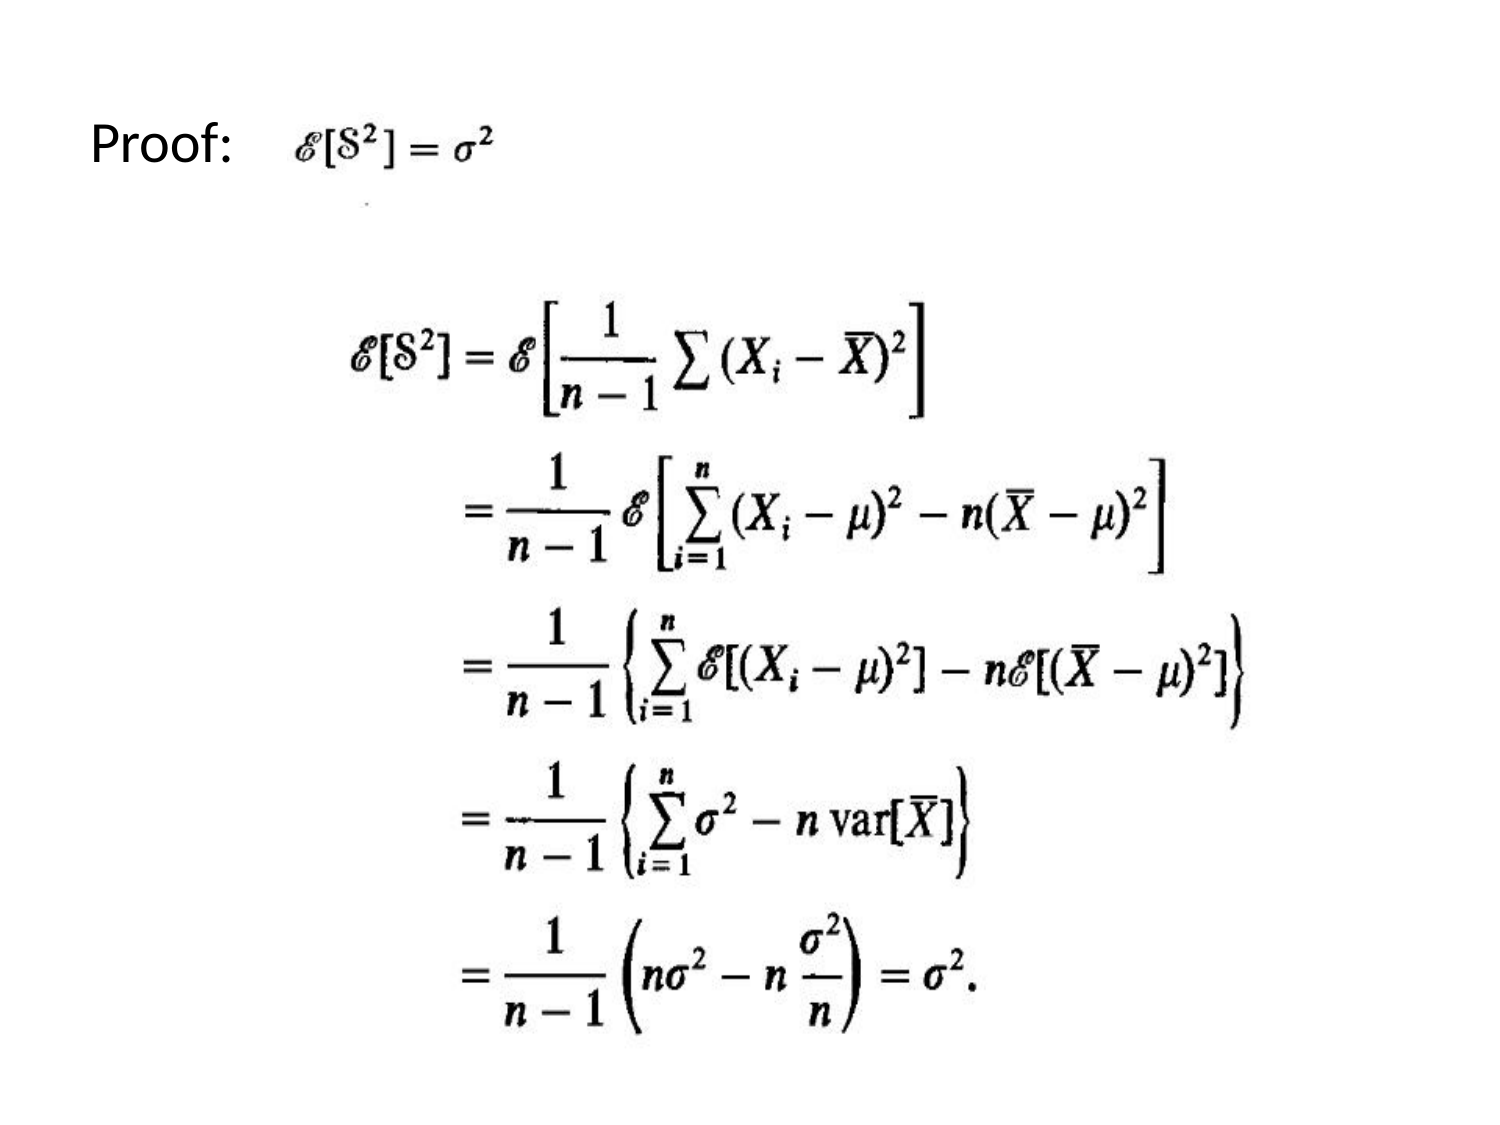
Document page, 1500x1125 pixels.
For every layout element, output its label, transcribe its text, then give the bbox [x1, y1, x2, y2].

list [199, 274, 1326, 1063]
title Proof: [75, 45, 1425, 233]
picture [287, 112, 509, 208]
